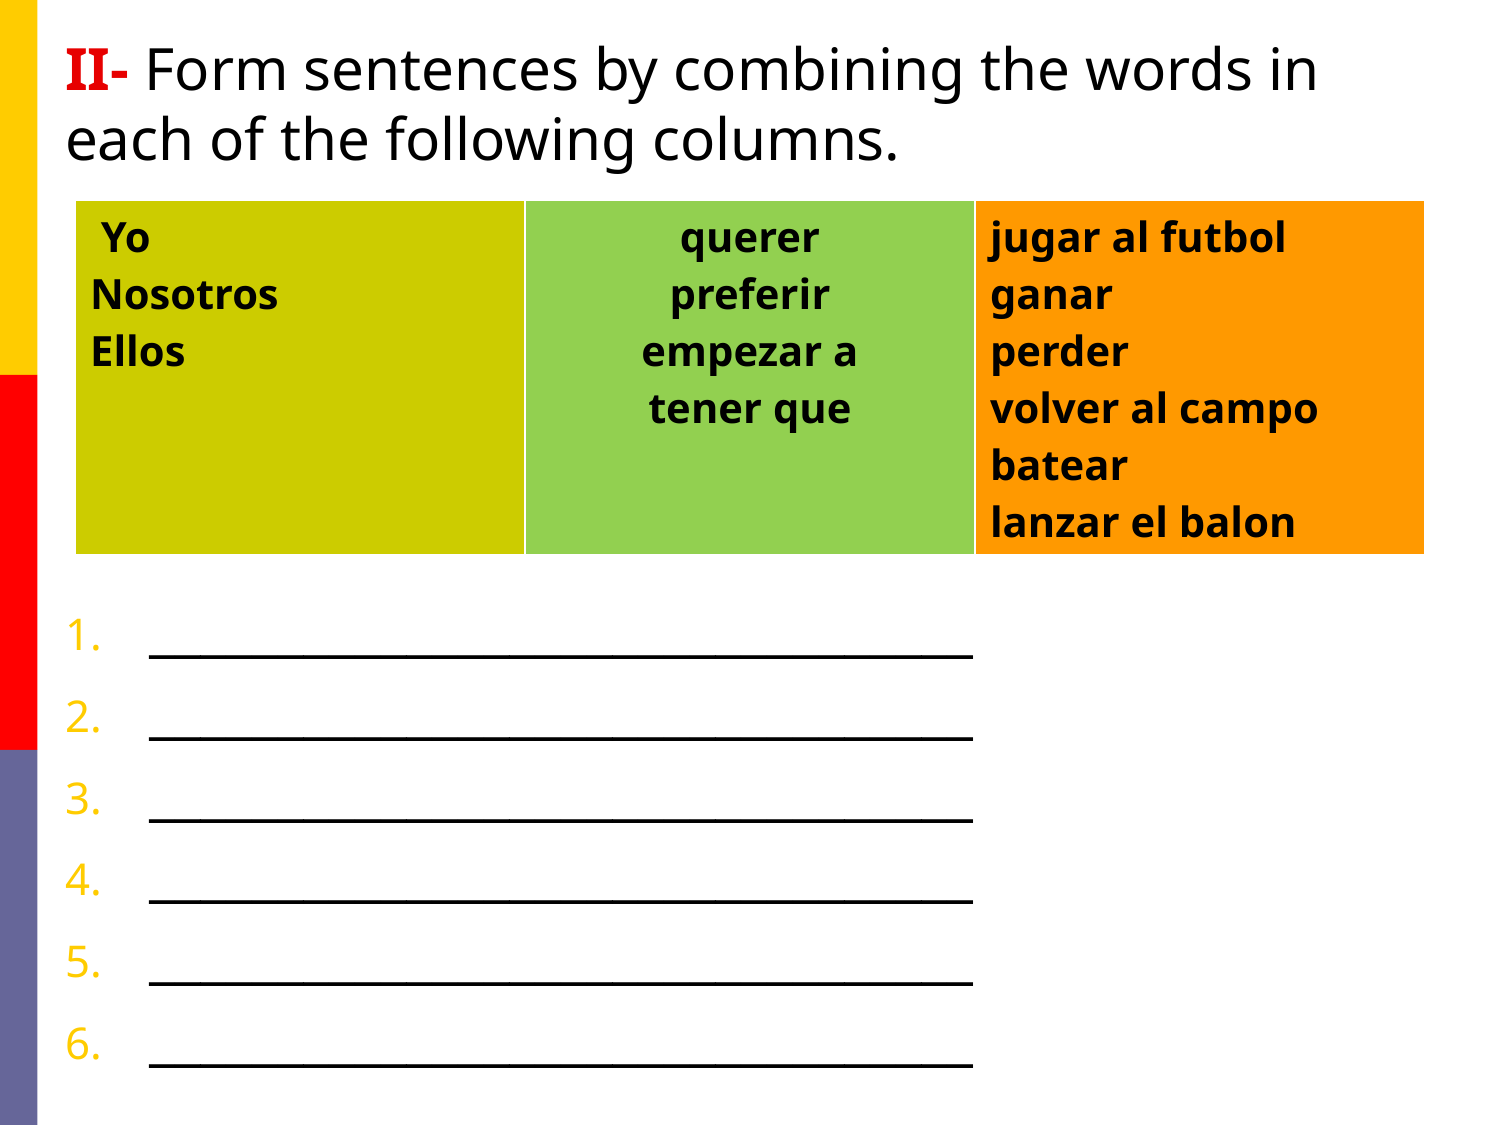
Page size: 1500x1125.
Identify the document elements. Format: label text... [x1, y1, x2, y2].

table_header jugar al futbol ganar perder volver al campo batear lanzar el balon [976, 201, 1424, 554]
table_header querer preferir empezar a tener que [526, 201, 974, 554]
table_header Yo Nosotros Ellos [76, 201, 524, 554]
list II- Form sentences by combining the words in each of the following columns. ________________________________ ________________________________ ________________________________ ________________________________ ________________________________ ________________________________ [50, 24, 1450, 1050]
